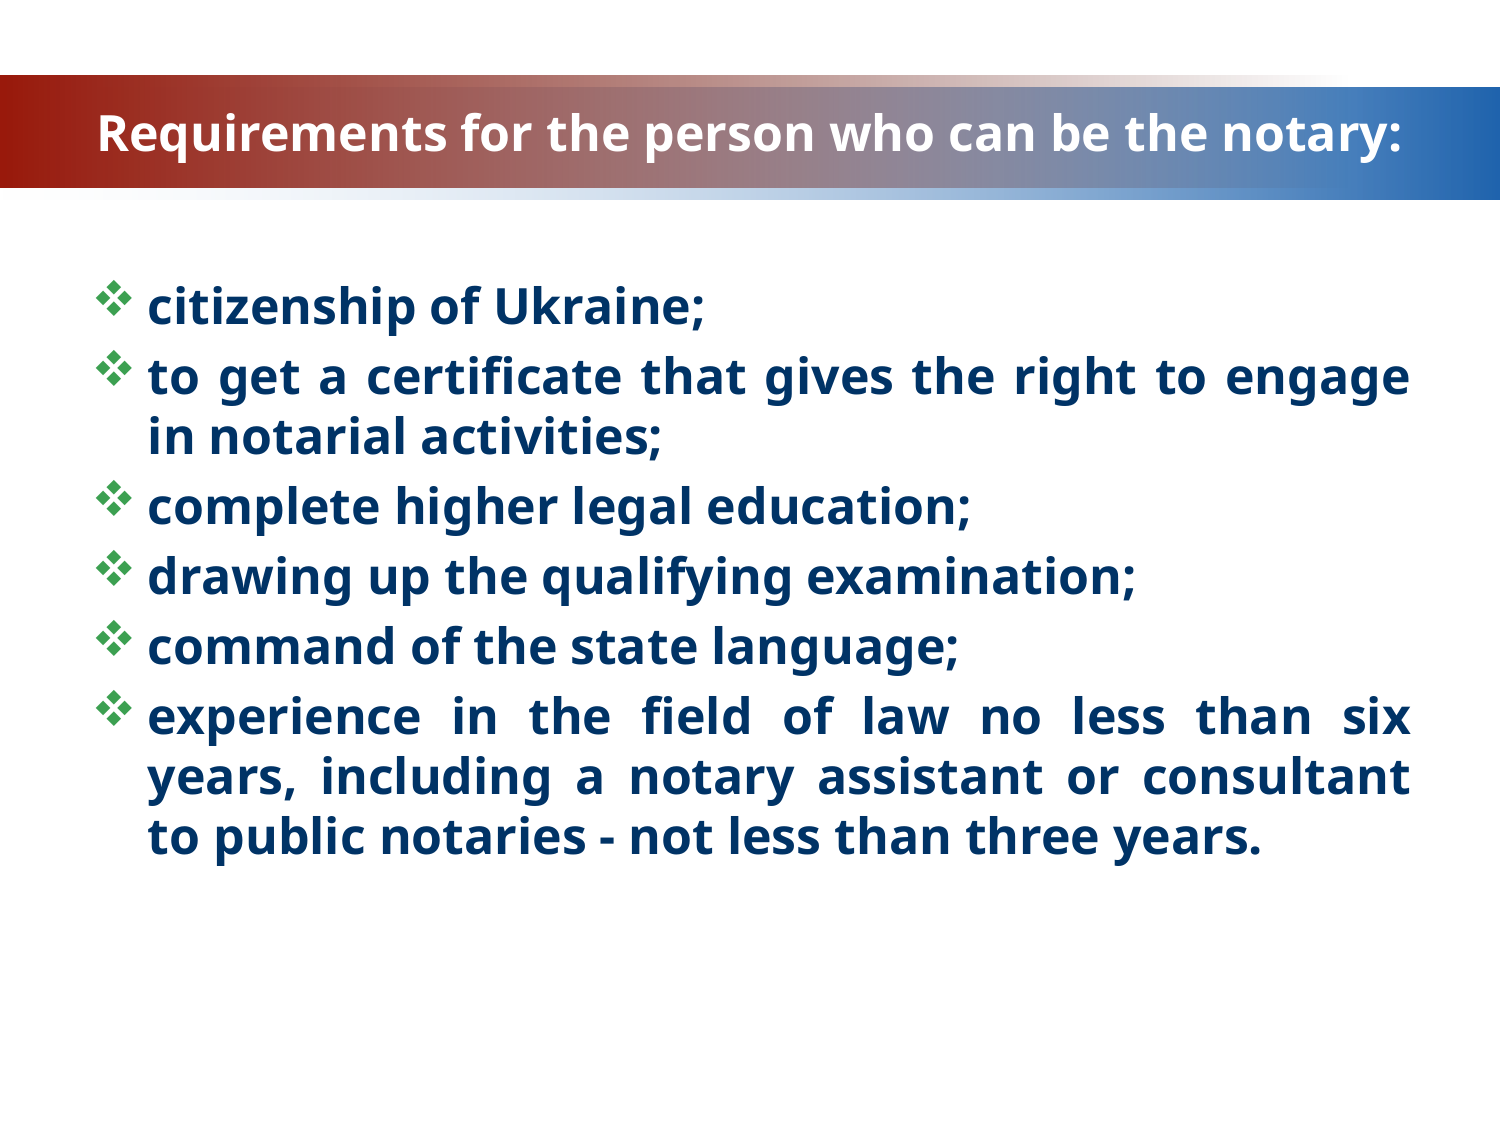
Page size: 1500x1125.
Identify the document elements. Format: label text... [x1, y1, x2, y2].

list citizenship of Ukraine; to get a certificate that gives the right to engage in notarial activities; complete higher legal education; drawing up the qualifying examination; command of the state language; experience in the field of law no less than six years, including a notary assistant or consultant to public notaries - not less than three years. [76, 267, 1427, 1103]
title Requirements for the person who can be the notary: [0, 42, 1500, 161]
